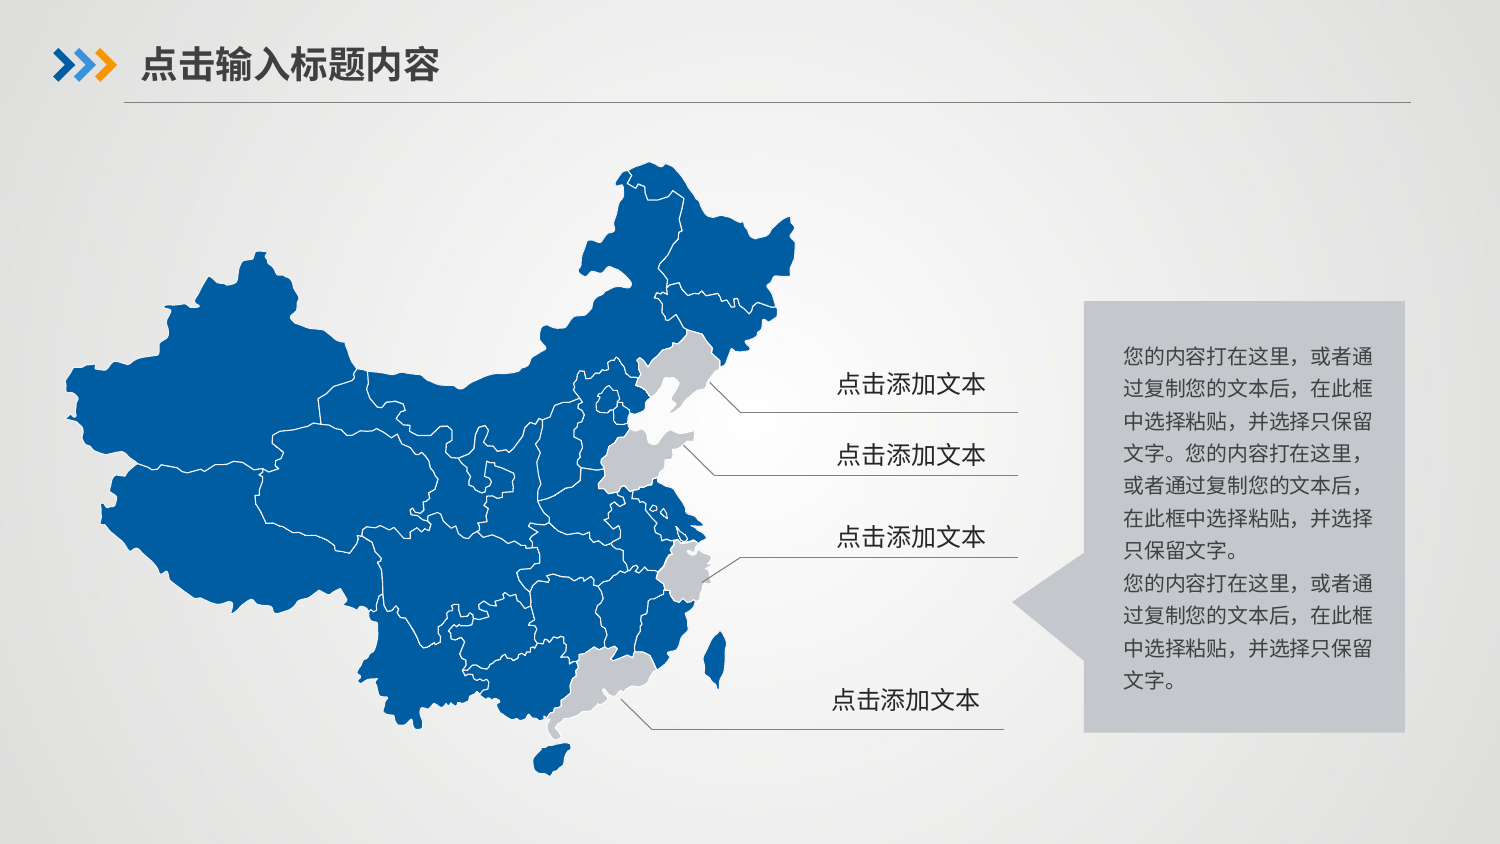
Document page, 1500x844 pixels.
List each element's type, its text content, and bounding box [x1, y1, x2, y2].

picture [0, 0, 1500, 844]
text_box 点击添加文本 [819, 679, 993, 721]
text_box 点击输入标题内容 [140, 32, 491, 95]
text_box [683, 445, 715, 476]
text_box 点击添加文本 [825, 362, 998, 404]
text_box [64, 161, 796, 777]
text_box 点击添加文本 [825, 433, 998, 475]
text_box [701, 557, 741, 583]
text_box 点击添加文本 [825, 515, 998, 557]
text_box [709, 382, 741, 413]
text_box 您的内容打在这里，或者通过复制您的文本后，在此框中选择粘贴，并选择只保留文字。您的内容打在这里，或者通过复制您的文本后，在此框中选择粘贴，并选择只保留文字。 您的内容打在这里，或者通过复制您的文本后，在此框中选择粘贴，并选择只保留文字。 [1112, 330, 1385, 699]
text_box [620, 698, 652, 730]
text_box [52, 47, 118, 82]
text_box [1010, 300, 1406, 734]
